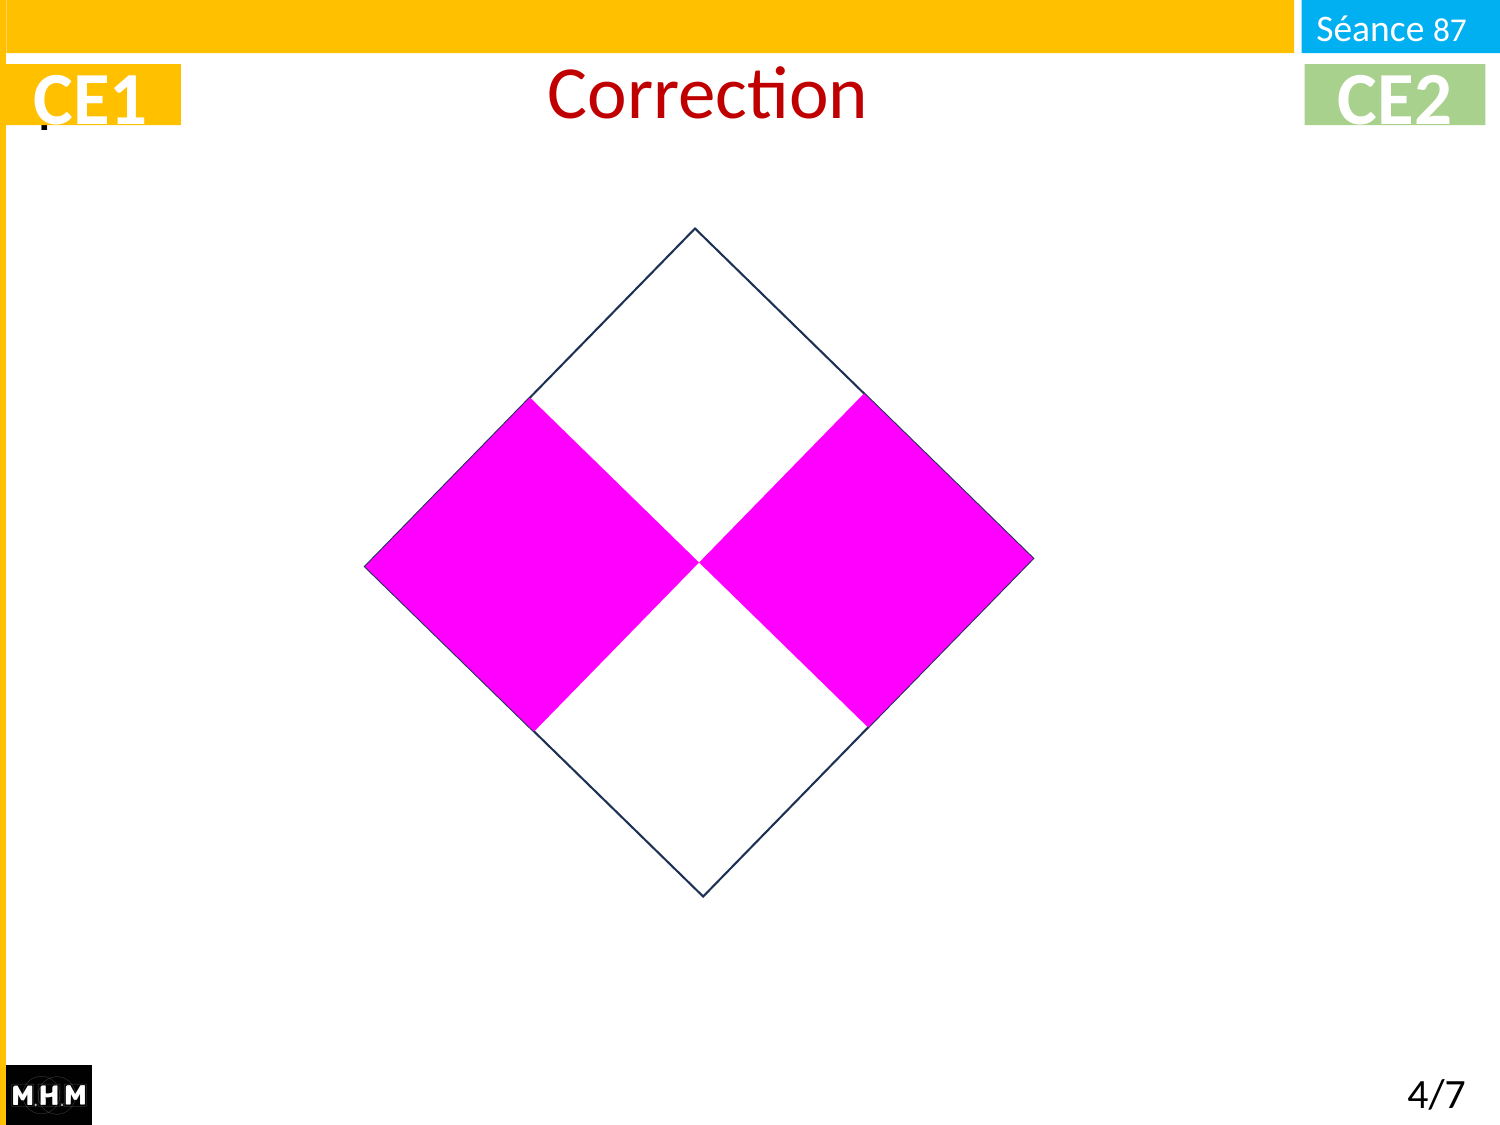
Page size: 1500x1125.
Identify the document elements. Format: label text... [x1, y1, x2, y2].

list 4/7 [1373, 1064, 1500, 1125]
title Correction [532, 44, 1500, 144]
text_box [462, 326, 936, 799]
text_box CE1 [0, 63, 182, 126]
text_box CE2 [1303, 63, 1487, 126]
picture [6, 1065, 92, 1125]
